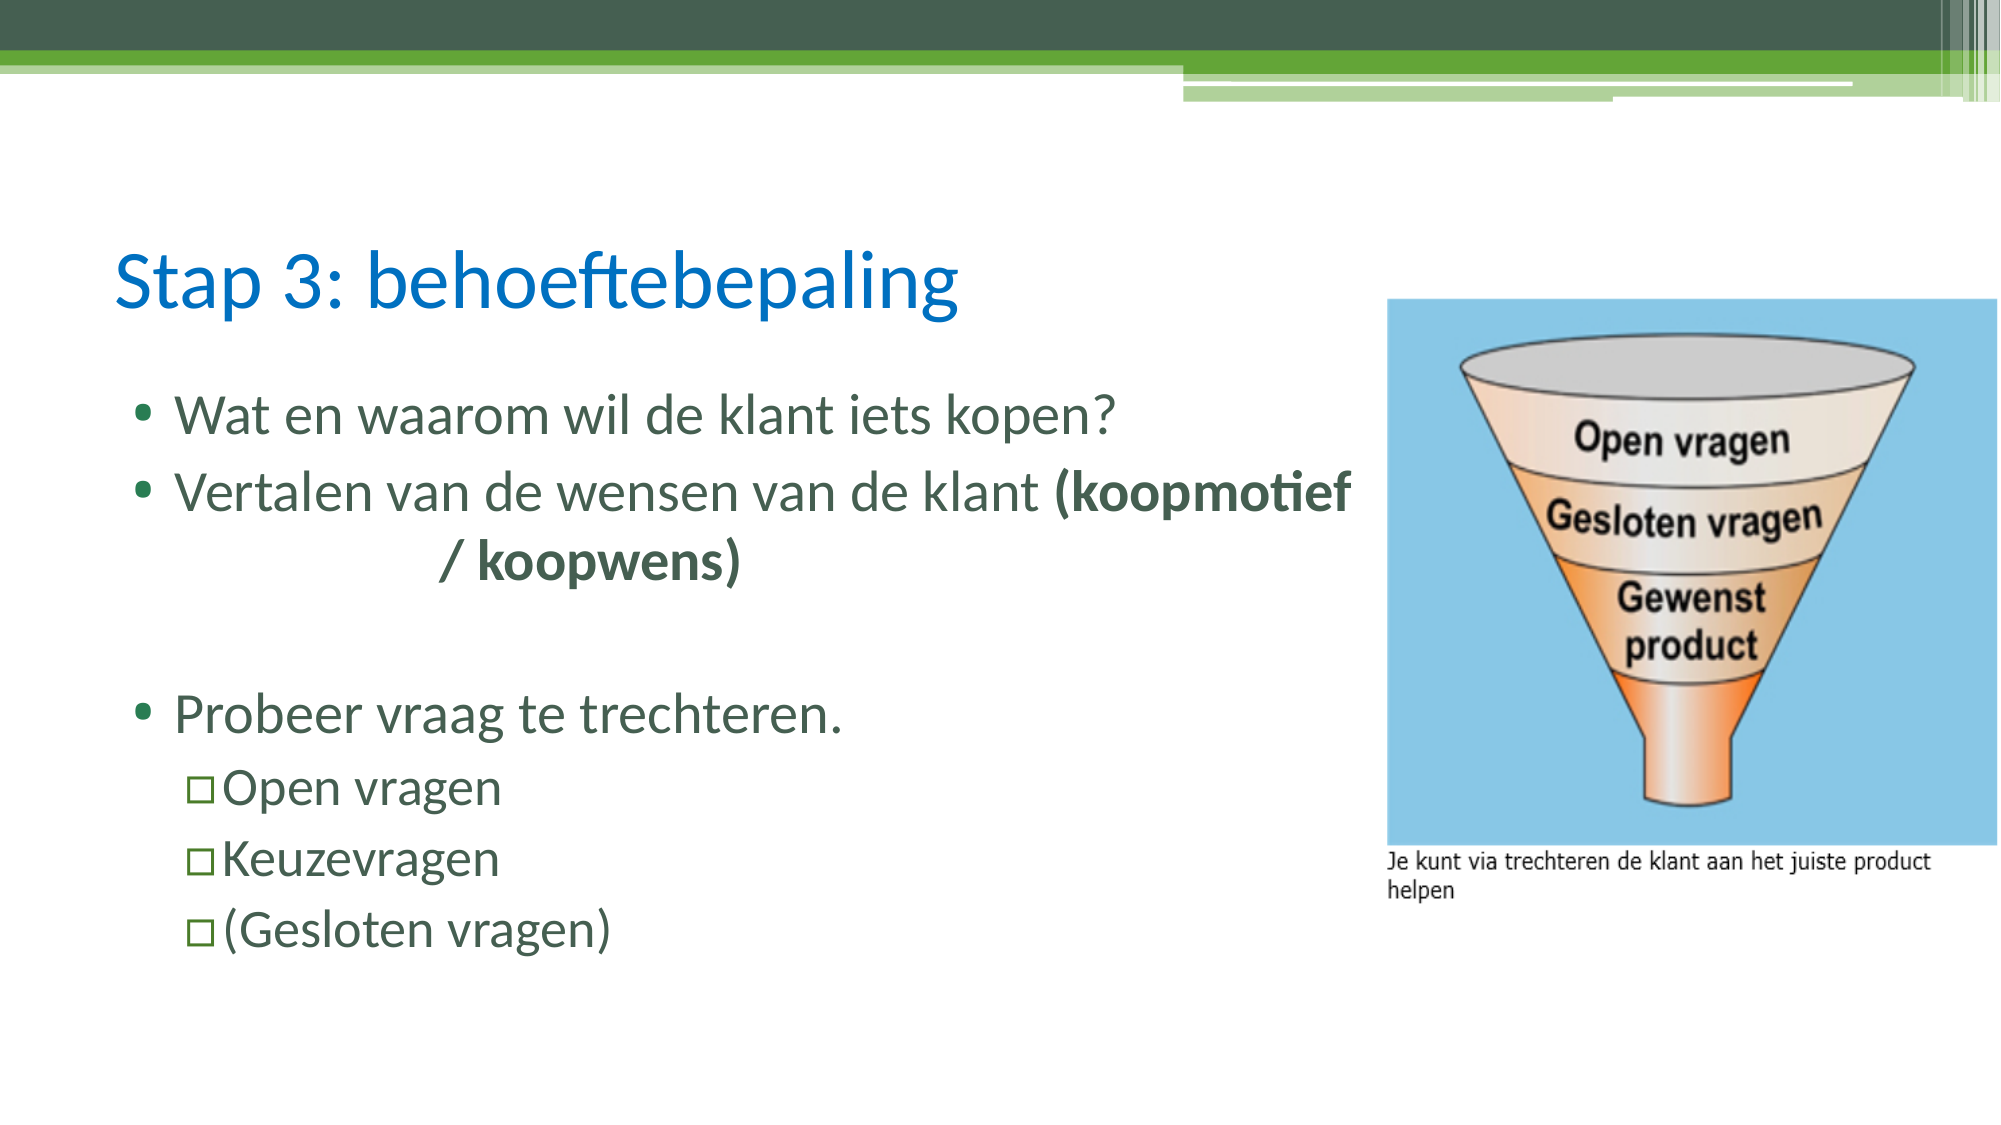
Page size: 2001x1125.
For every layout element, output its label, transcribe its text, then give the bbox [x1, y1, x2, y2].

picture [1386, 296, 2000, 910]
list Wat en waarom wil de klant iets kopen? Vertalen van de wensen van de klant (koopmotief / koopwens) Probeer vraag te trechteren. Open vragen Keuzevragen (Gesloten vragen) [99, 368, 1900, 1079]
title Stap 3: behoeftebepaling [99, 187, 1900, 363]
